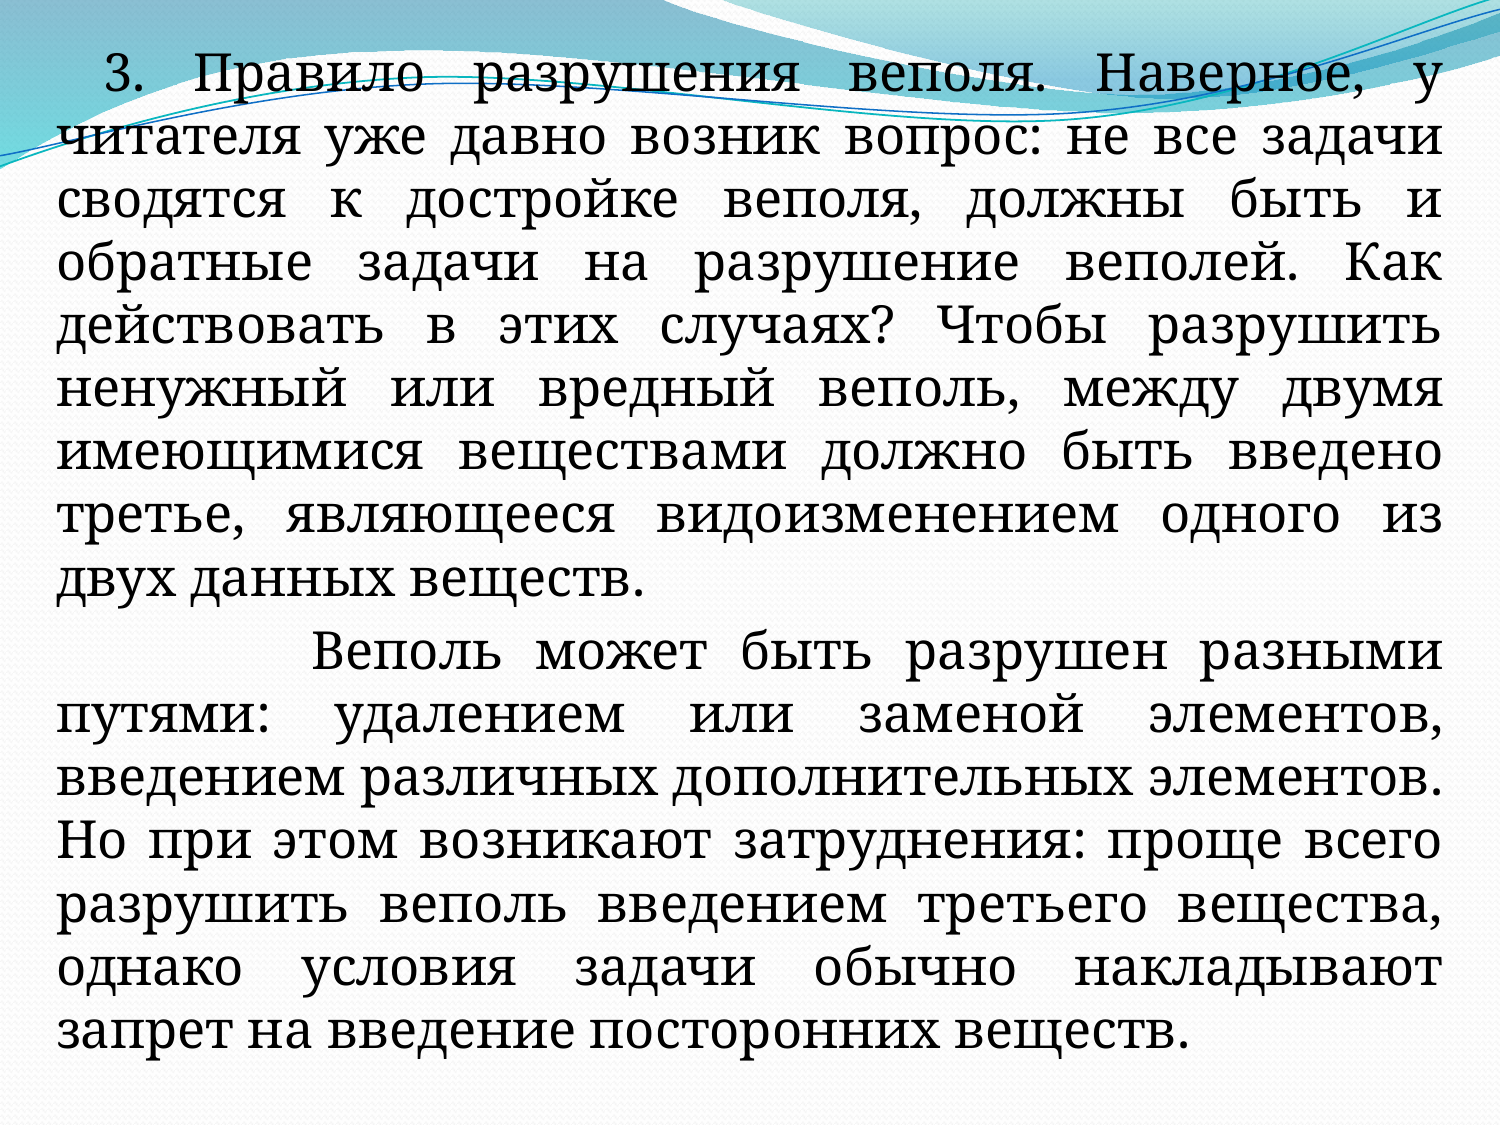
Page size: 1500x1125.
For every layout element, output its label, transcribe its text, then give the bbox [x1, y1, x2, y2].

list 3. Правило разрушения веполя. Наверное, у читателя уже давно возник вопрос: не все задачи сводятся к достройке веполя, должны быть и обратные задачи на разрушение веполей. Как действовать в этих случаях? Чтобы разрушить ненужный или вредный веполь, между двумя имеющимися веществами должно быть введено третье, являющееся видоизменением одного из двух данных веществ. Веполь может быть разрушен разными путями: удалением или заменой элементов, введением различных дополнительных элементов. Но при этом возникают затруднения: проще всего разрушить веполь введением третьего вещества, однако условия задачи обычно накладывают запрет на введение посторонних веществ. [41, 30, 1459, 1083]
